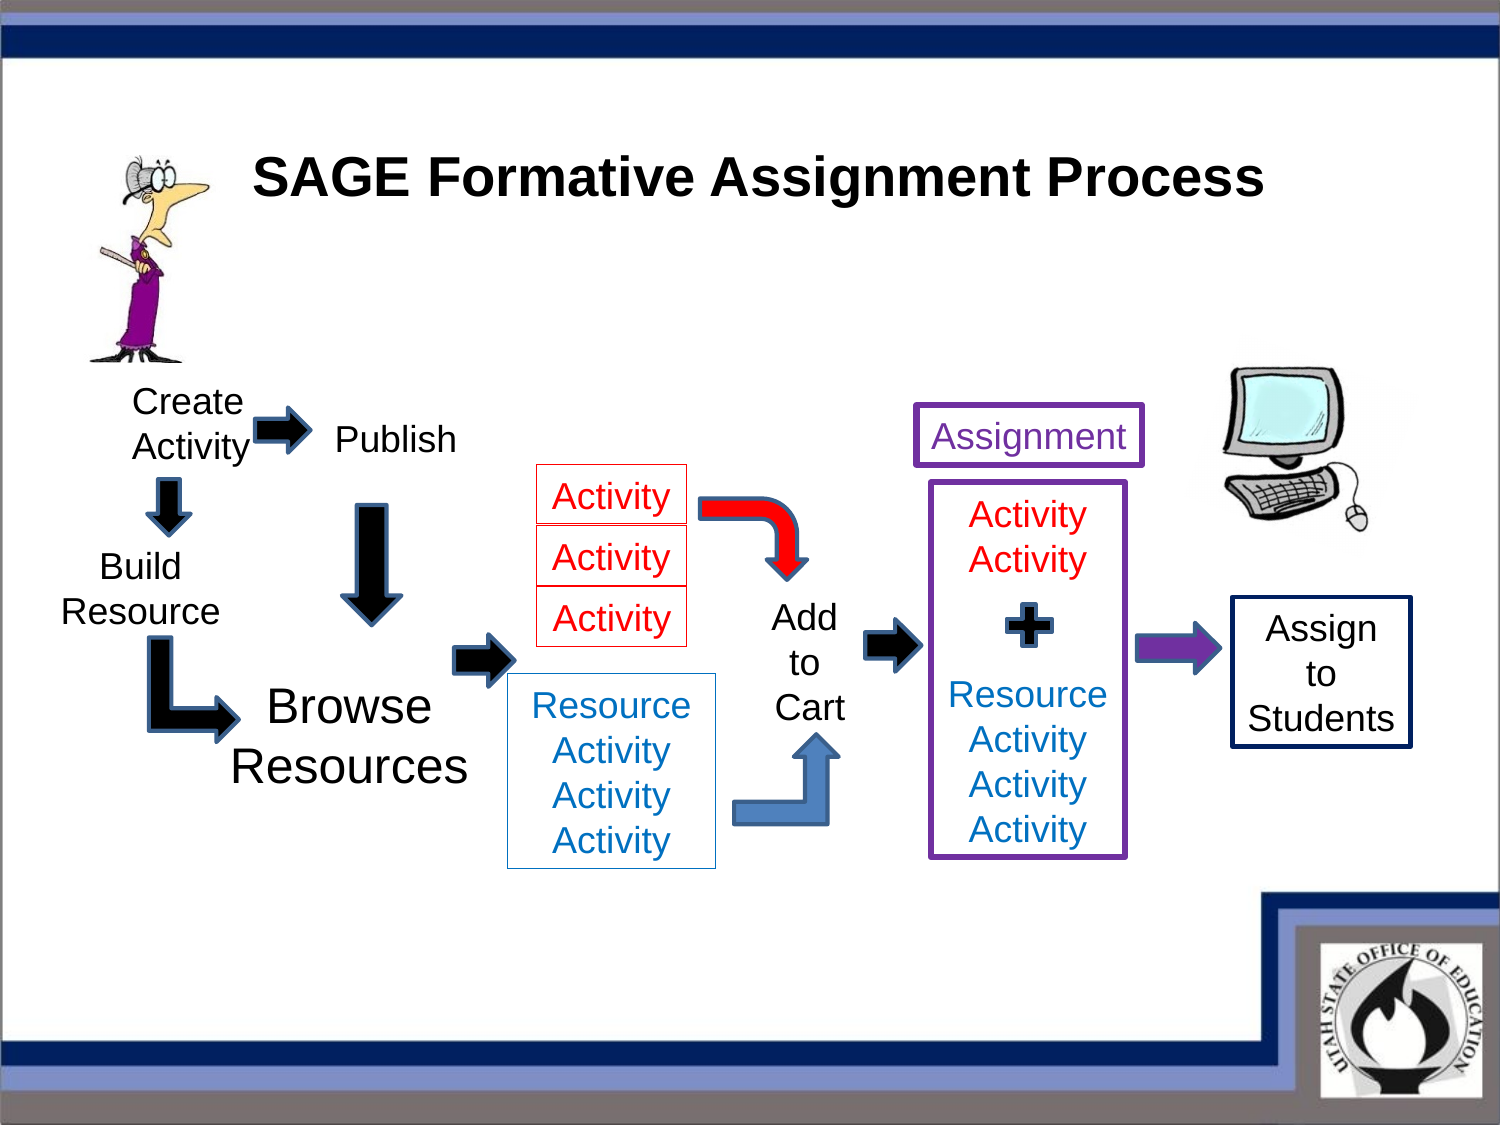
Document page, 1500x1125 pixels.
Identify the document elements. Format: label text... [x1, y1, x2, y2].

text_box Add to Cart [737, 585, 883, 736]
text_box Browse Resources [212, 666, 486, 801]
text_box Build Resource [37, 535, 244, 640]
text_box Resource Activity Activity Activity [507, 673, 716, 869]
text_box Assignment [916, 404, 1142, 465]
text_box [451, 632, 517, 689]
text_box [1005, 602, 1054, 648]
text_box Assign to Students [1232, 596, 1411, 747]
text_box [252, 405, 313, 455]
text_box [863, 617, 924, 674]
text_box Publish [319, 407, 486, 468]
picture [0, 0, 1500, 1125]
text_box Activity [536, 586, 687, 647]
text_box Create Activity [117, 370, 304, 475]
text_box [697, 496, 810, 582]
text_box [1134, 620, 1223, 676]
text_box Activity Activity Resource Activity Activity Activity [930, 482, 1125, 858]
text_box [145, 477, 193, 538]
text_box [146, 635, 241, 745]
title SAGE Formative Assignment Process [112, 132, 1406, 216]
text_box Activity [536, 464, 687, 524]
text_box [732, 732, 841, 827]
text_box Activity [536, 525, 687, 586]
text_box [339, 502, 404, 628]
